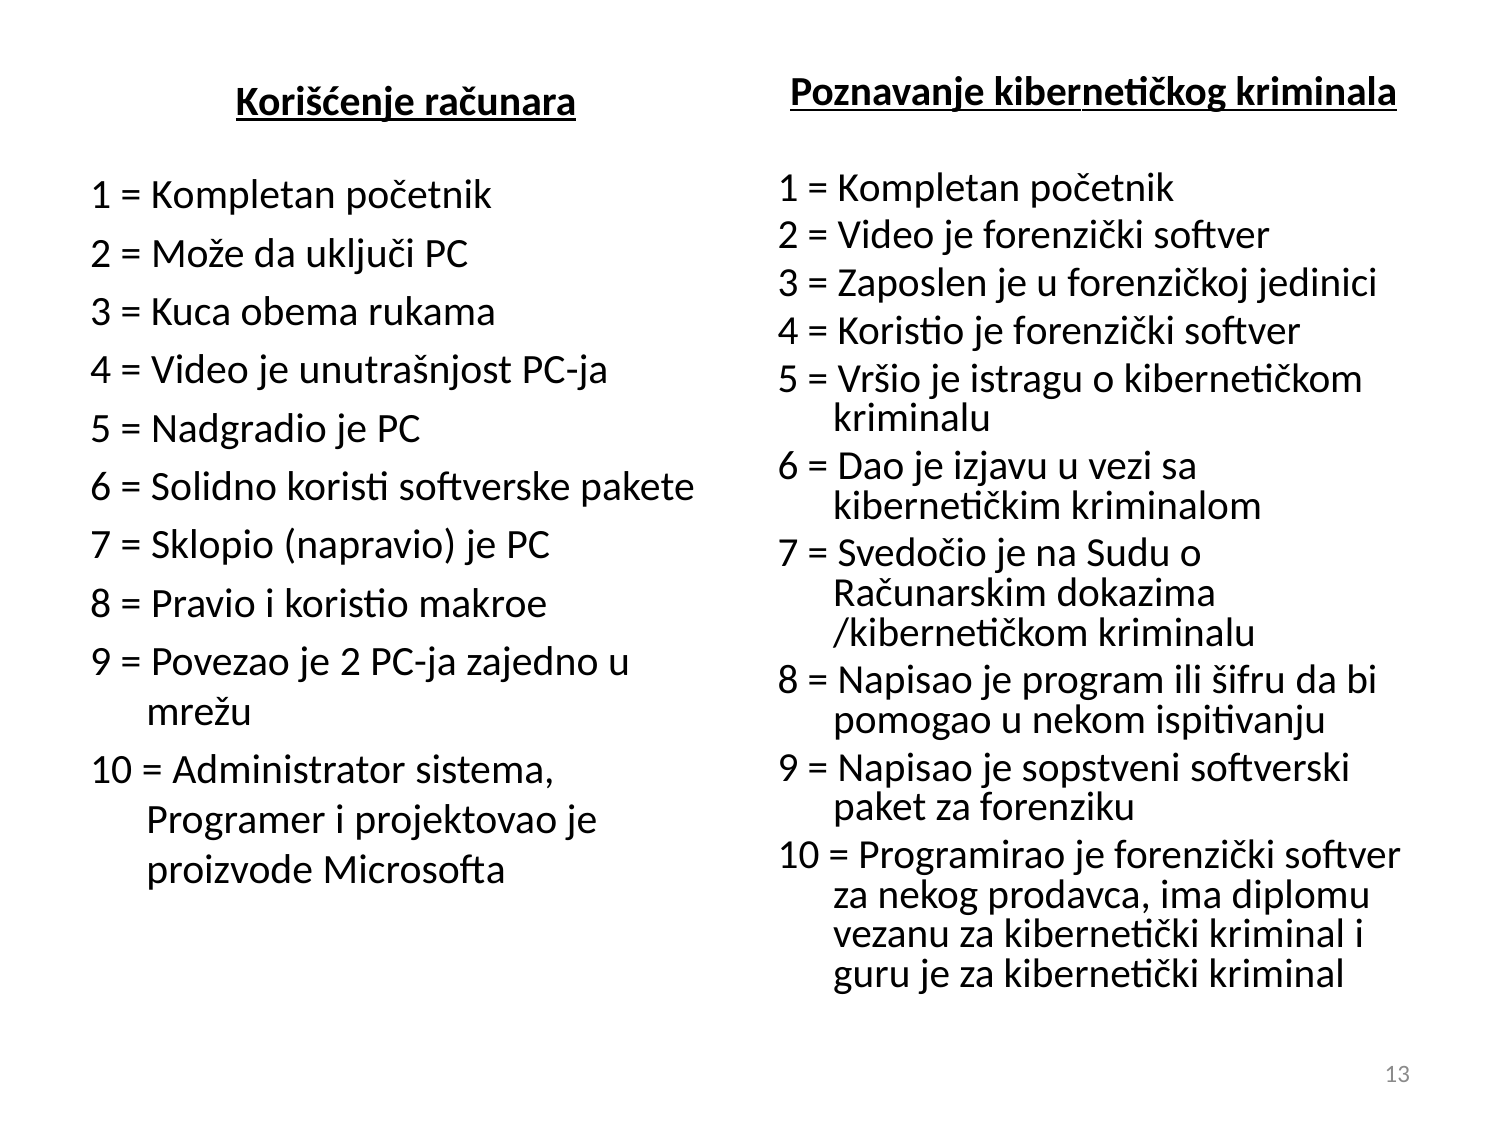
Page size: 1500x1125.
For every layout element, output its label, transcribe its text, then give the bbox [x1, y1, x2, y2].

list Poznavanje kibernetičkog kriminala 1 = Kompletan početnik 2 = Video je forenzički softver 3 = Zaposlen je u forenzičkoj jedinici 4 = Koristio je forenzički softver 5 = Vršio je istragu o kibernetičkom kriminalu 6 = Dao je izjavu u vezi sa kibernetičkim kriminalom 7 = Svedočio je na Sudu o Računarskim dokazima /kibernetičkom kriminalu 8 = Napisao je program ili šifru da bi pomogao u nekom ispitivanju 9 = Napisao je sopstveni softverski paket za forenziku 10 = Programirao je forenzički softver za nekog prodavca, ima diplomu vezanu za kibernetički kriminal i guru je za kibernetički kriminal [762, 66, 1425, 1005]
list Korišćenje računara 1 = Kompletan početnik 2 = Može da uključi PC 3 = Kuca obema rukama 4 = Video je unutrašnjost PC-ja 5 = Nadgradio je PC 6 = Solidno koristi softverske pakete 7 = Sklopio (napravio) je PC 8 = Pravio i koristio makroe 9 = Povezao je 2 PC-ja zajedno u mrežu 10 = Administrator sistema, Programer i projektovao je proizvode Microsofta [75, 66, 738, 1005]
slide_number 13 [1074, 1042, 1425, 1103]
